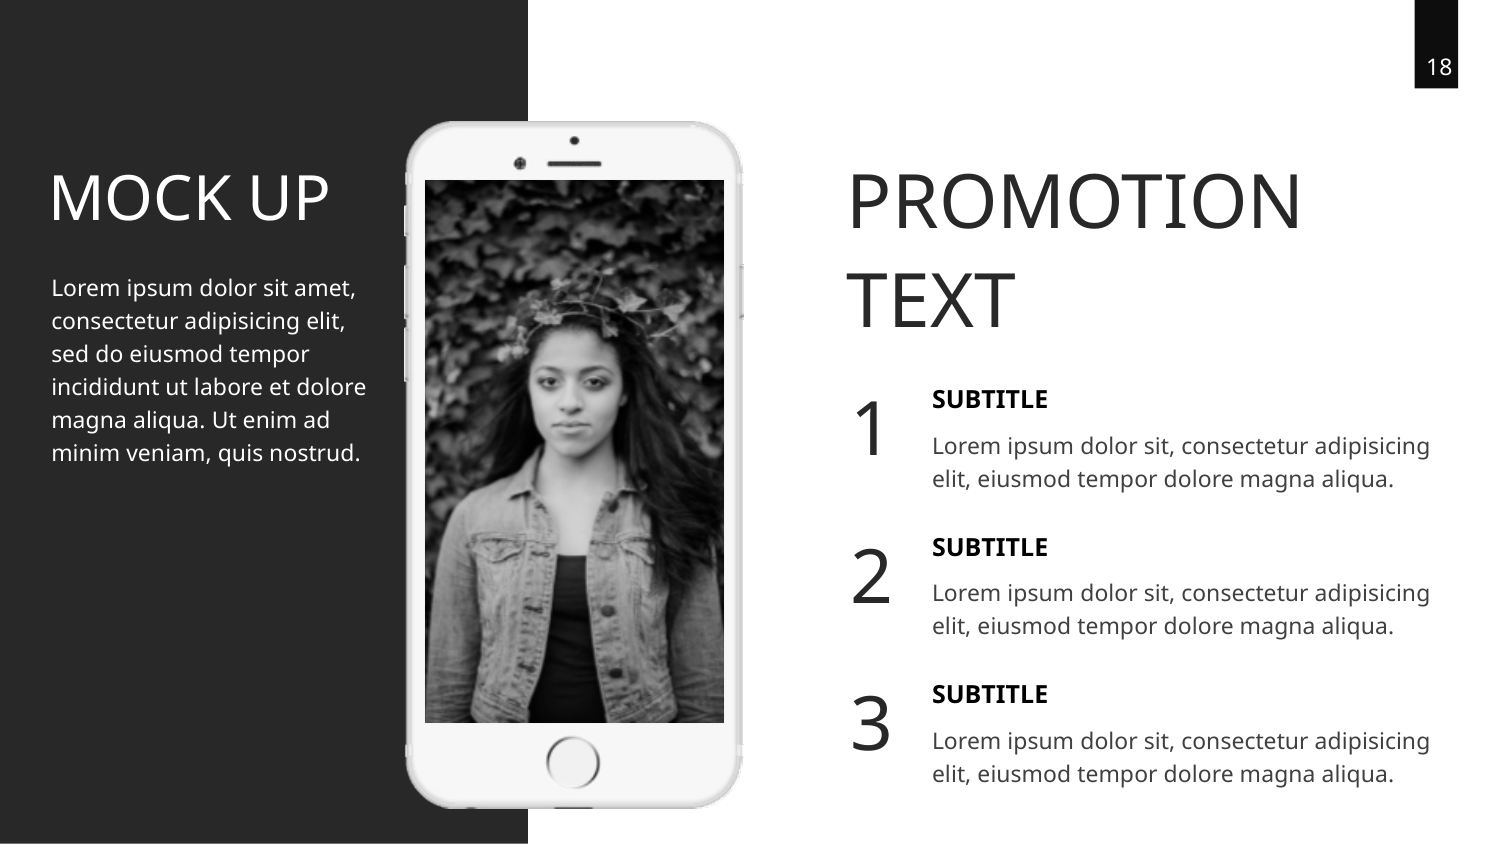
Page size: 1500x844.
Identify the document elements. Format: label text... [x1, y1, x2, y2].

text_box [835, 659, 1473, 796]
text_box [404, 121, 744, 810]
slide_number 18 [1398, 0, 1480, 139]
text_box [835, 511, 1473, 648]
text_box PROMOTION TEXT [835, 139, 1492, 349]
text_box [0, 0, 529, 844]
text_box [835, 363, 1473, 501]
text_box MOCK UP [36, 144, 404, 239]
text_box Lorem ipsum dolor sit amet, consectetur adipisicing elit, sed do eiusmod tempor incididunt ut labore et dolore magna aliqua. Ut enim ad minim veniam, quis nostrud. [39, 262, 387, 472]
